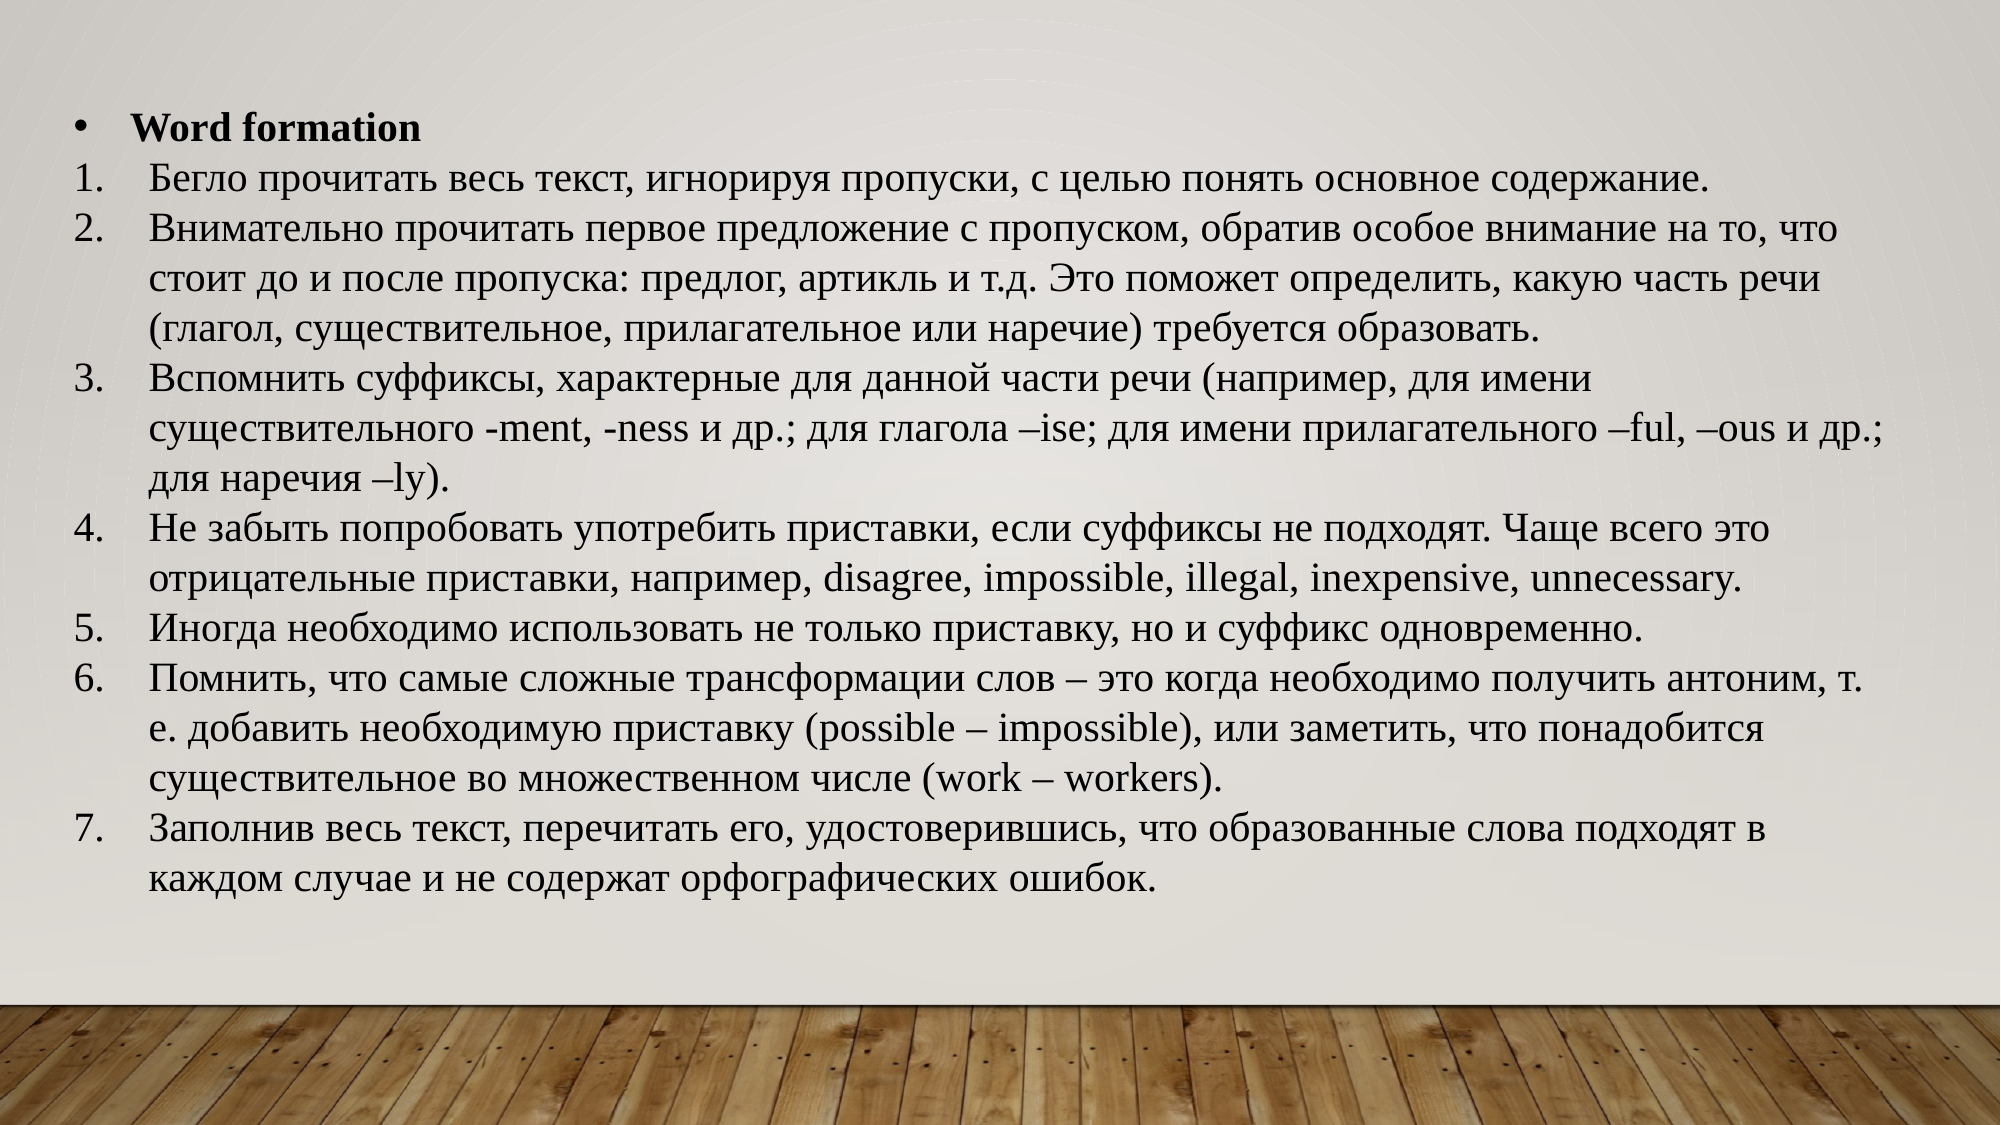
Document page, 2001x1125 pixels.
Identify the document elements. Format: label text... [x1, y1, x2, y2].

text_box Word formation Бегло прочитать весь текст, игнорируя пропуски, с целью понять основное содержание. Внимательно прочитать первое предложение с пропуском, обратив особое внимание на то, что стоит до и после пропуска: предлог, артикль и т.д. Это поможет определить, какую часть речи (глагол, существительное, прилагательное или наречие) требуется образовать. Вспомнить суффиксы, характерные для данной части речи (например, для имени существительного -ment, -ness и др.; для глагола –ise; для имени прилагательного –ful, –ous и др.; для наречия –ly). Не забыть попробовать употребить приставки, если суффиксы не подходят. Чаще всего это отрицательные приставки, например, disagree, impossible, illegal, inexpensive, unnecessary. Иногда необходимо использовать не только приставку, но и суффикс одновременно. Помнить, что самые сложные трансформации слов – это когда необходимо получить антоним, т. е. добавить необходимую приставку (possible – impossible), или заметить, что понадобится существительное во множественном числе (work – workers). Заполнив весь текст, перечитать его, удостоверившись, что образованные слова подходят в каждом случае и не содержат орфографических ошибок. [58, 92, 1913, 908]
picture [0, 1005, 2000, 1125]
